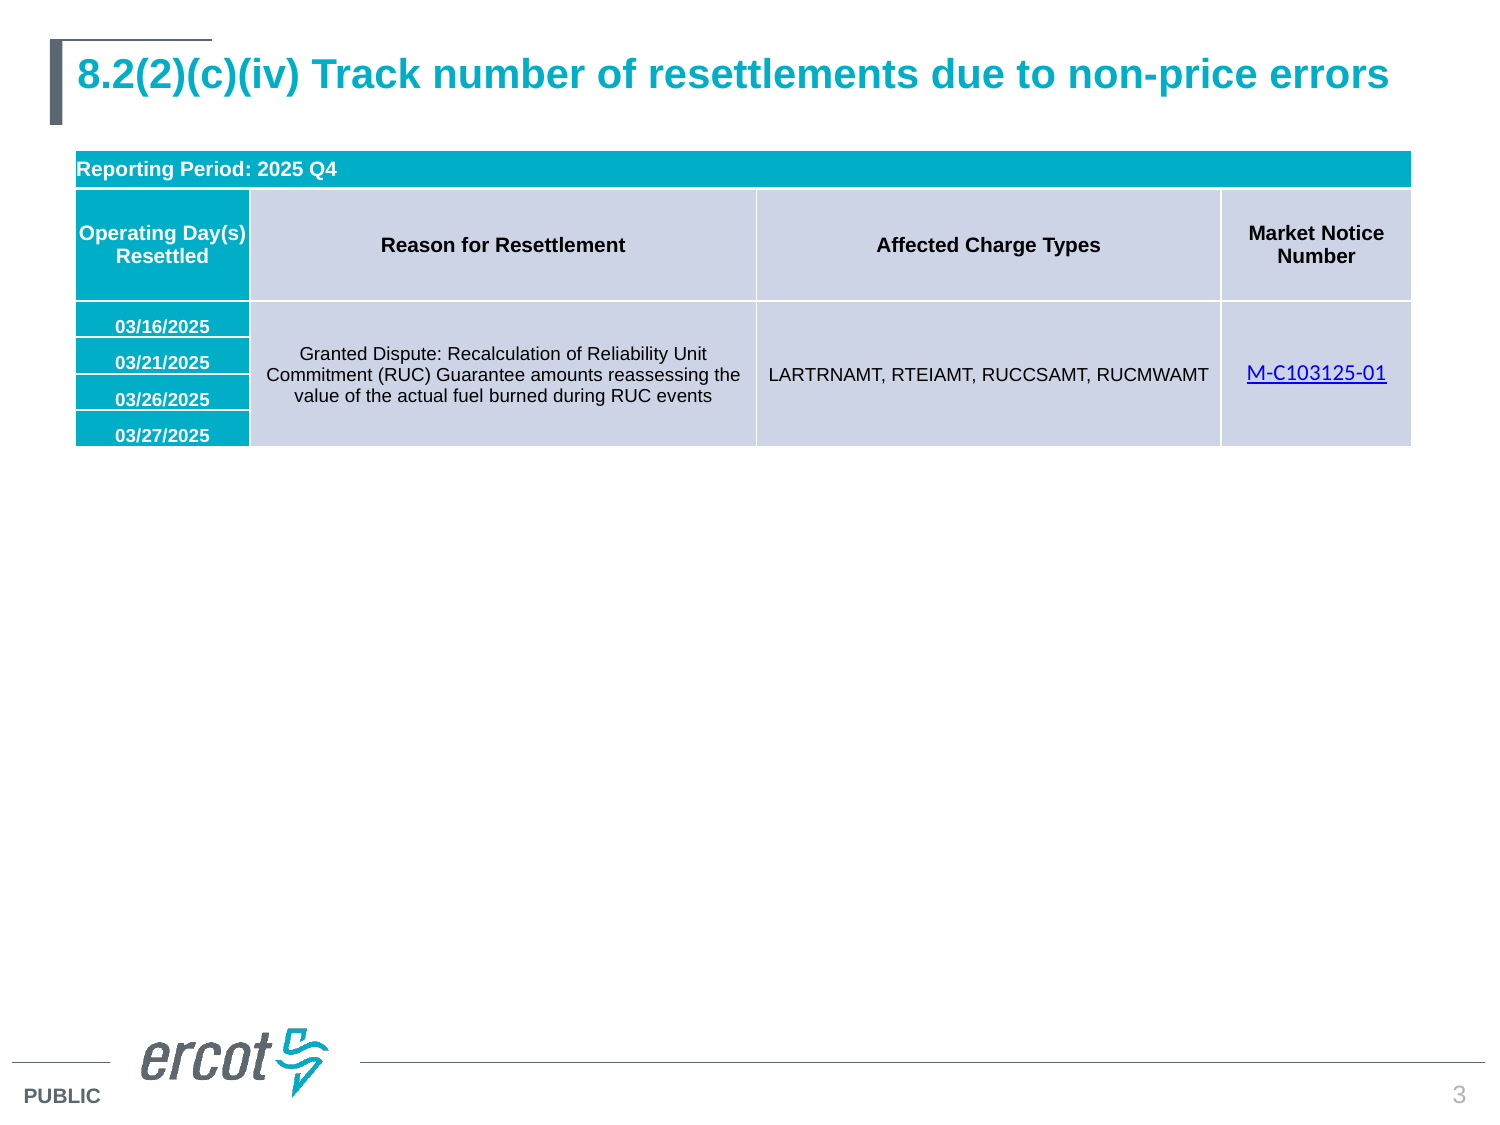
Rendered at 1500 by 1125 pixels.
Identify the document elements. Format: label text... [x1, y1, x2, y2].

table_cell Reason for Resettlement [251, 190, 756, 300]
table_header Reporting Period: 2025 Q4 [76, 151, 1411, 187]
table_cell Affected Charge Types [757, 190, 1220, 300]
table_cell 03/16/2025 [76, 302, 249, 336]
table_cell 03/21/2025 [76, 338, 249, 373]
table_cell LARTRNAMT, RTEIAMT, RUCCSAMT, RUCMWAMT [757, 302, 1220, 446]
title 8.2(2)(c)(iv) Track number of resettlements due to non-price errors [62, 39, 1450, 228]
table_cell Granted Dispute: Recalculation of Reliability Unit Commitment (RUC) Guarantee amounts reassessing the value of the actual fuel burned during RUC events [251, 302, 756, 446]
table_cell Market Notice Number [1222, 190, 1411, 300]
table_cell Operating Day(s) Resettled [76, 190, 249, 300]
table_cell 03/27/2025 [76, 411, 249, 446]
table_cell 03/26/2025 [76, 375, 249, 409]
slide_number 3 [1437, 1076, 1475, 1112]
picture [137, 1024, 332, 1100]
table_cell M-C103125-01 [1222, 302, 1411, 446]
